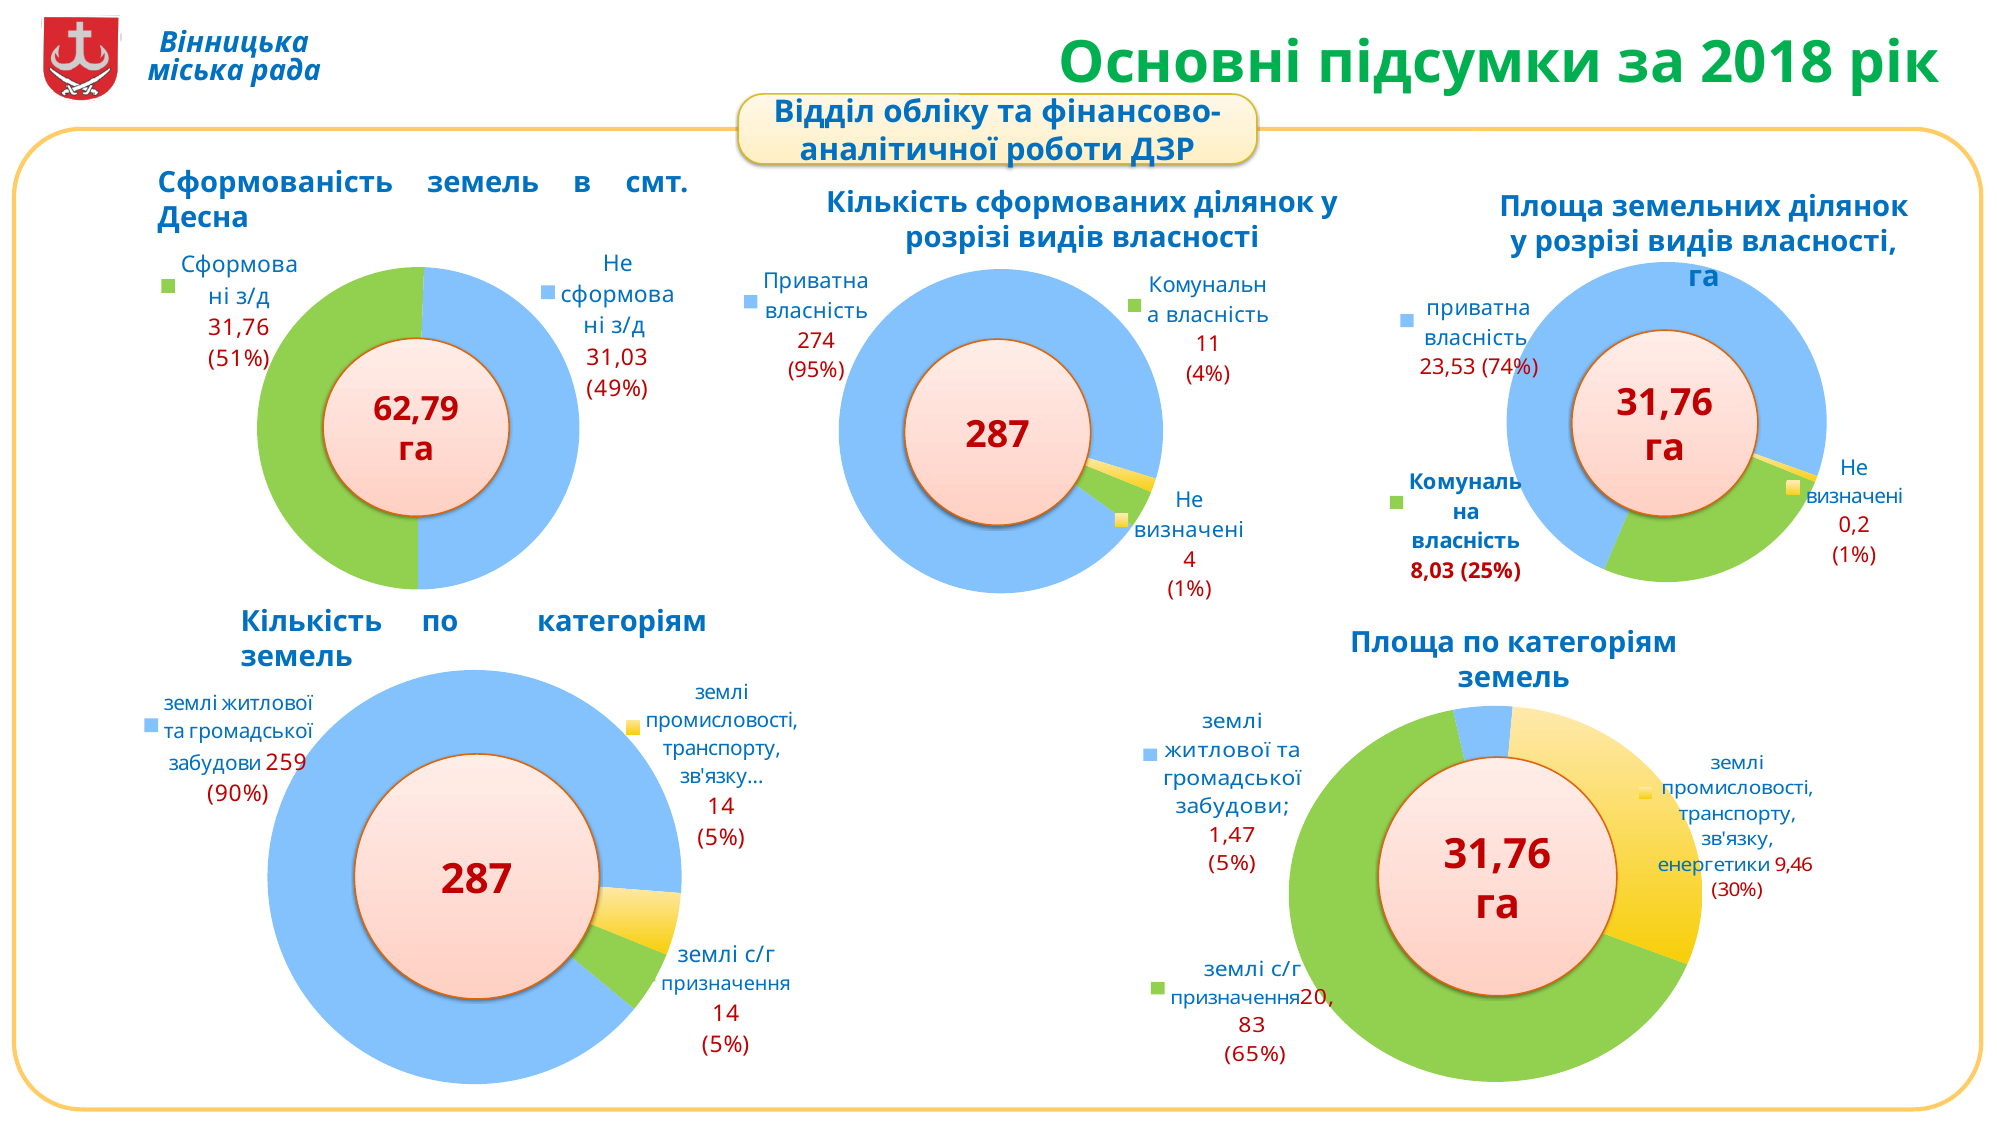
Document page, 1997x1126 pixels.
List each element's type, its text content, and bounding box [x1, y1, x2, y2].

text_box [13, 93, 1982, 1110]
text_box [39, 13, 345, 88]
chart [1124, 667, 1859, 1087]
chart [1389, 201, 1962, 614]
text_box Основні підсумки за 2018 рік [879, 28, 1942, 88]
chart [129, 667, 820, 1088]
chart [88, 198, 715, 590]
chart [731, 219, 1321, 604]
